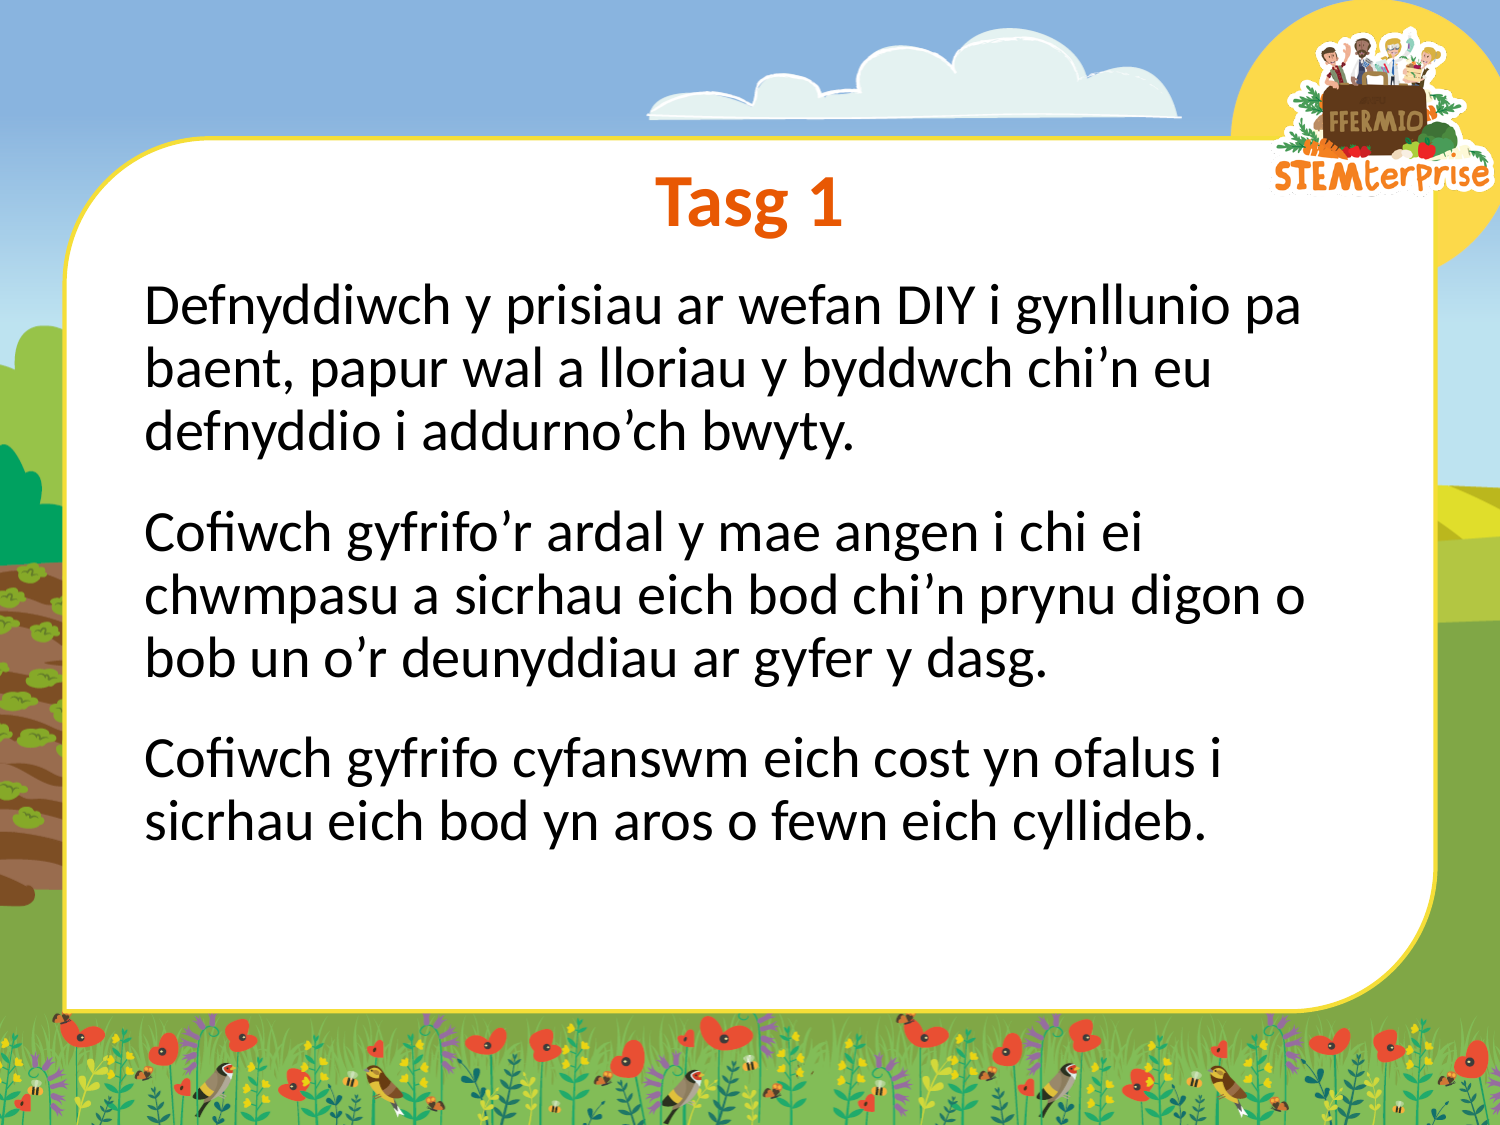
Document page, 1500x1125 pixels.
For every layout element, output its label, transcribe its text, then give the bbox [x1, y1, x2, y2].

list Defnyddiwch y prisiau ar wefan DIY i gynllunio pa baent, papur wal a lloriau y byddwch chi’n eu defnyddio i addurno’ch bwyty. Cofiwch gyfrifo’r ardal y mae angen i chi ei chwmpasu a sicrhau eich bod chi’n prynu digon o bob un o’r deunyddiau ar gyfer y dasg. Cofiwch gyfrifo cyfanswm eich cost yn ofalus i sicrhau eich bod yn aros o fewn eich cyllideb. [129, 267, 1371, 988]
title Tasg 1 [218, 137, 1282, 256]
picture [0, 0, 1500, 1125]
